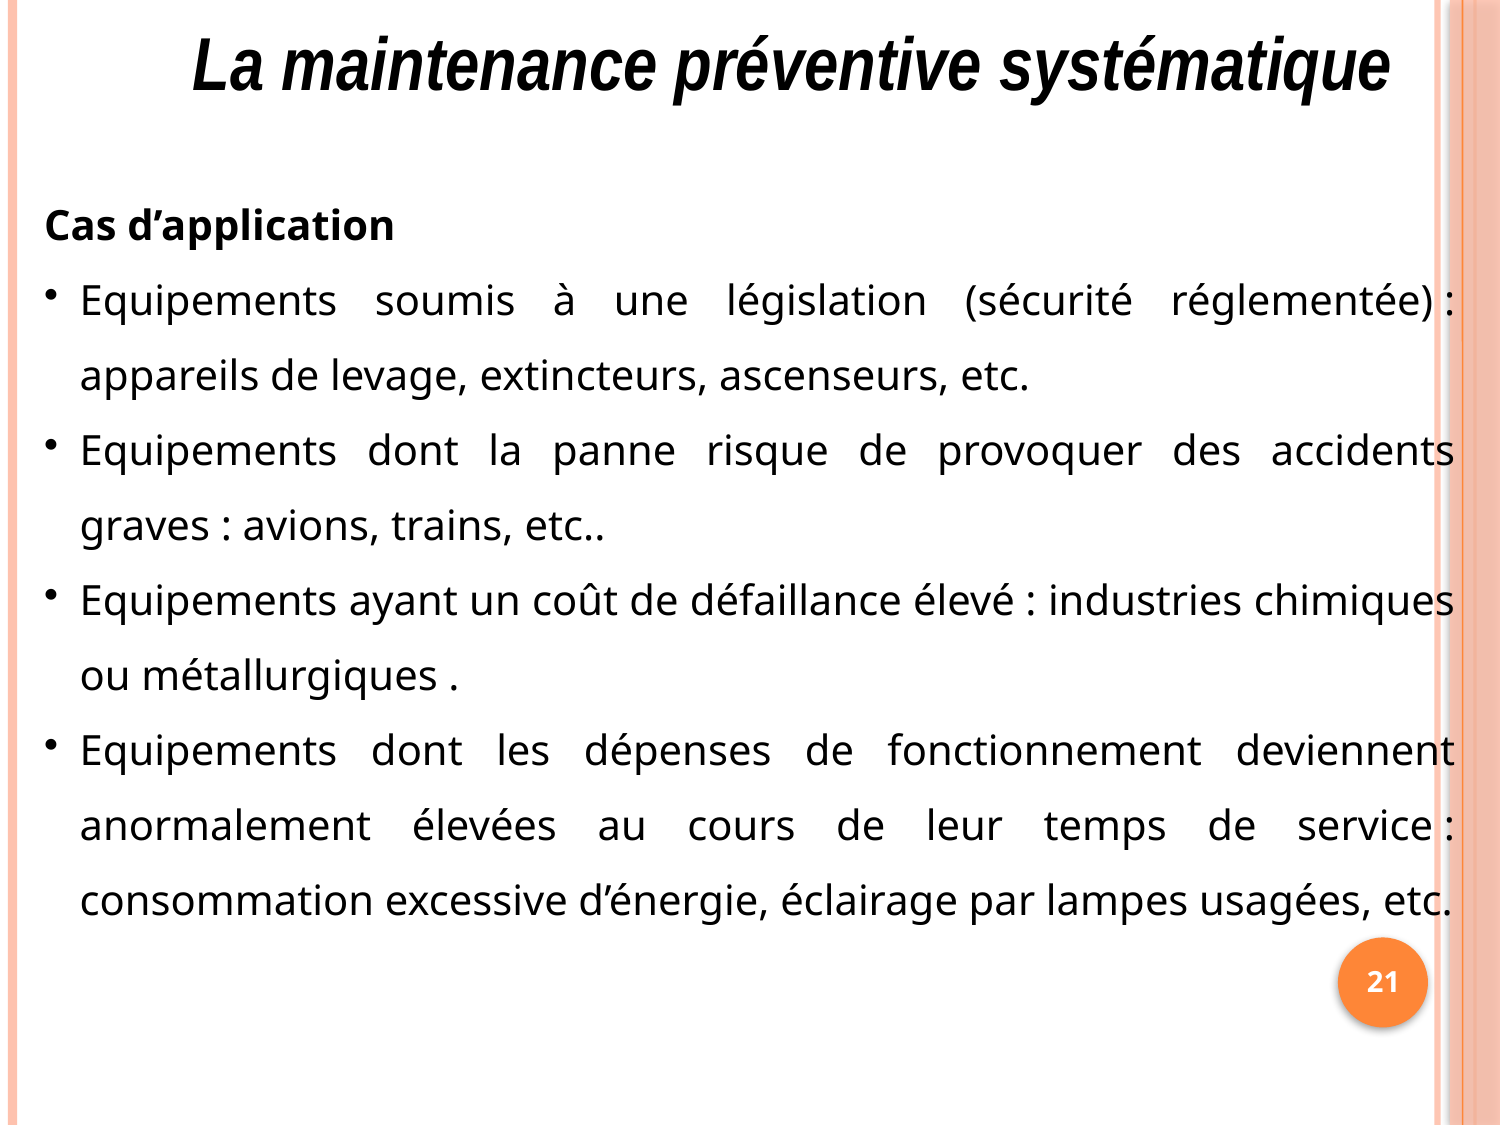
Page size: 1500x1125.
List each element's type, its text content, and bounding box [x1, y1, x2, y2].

slide_number 21 [1333, 940, 1434, 1027]
text_box Cas d’application Equipements soumis à une législation (sécurité réglementée) : appareils de levage, extincteurs, ascenseurs, etc. Equipements dont la panne risque de provoquer des accidents graves : avions, trains, etc.. Equipements ayant un coût de défaillance élevé : industries chimiques ou métallurgiques . Equipements dont les dépenses de fonctionnement deviennent anormalement élevées au cours de leur temps de service : consommation excessive d’énergie, éclairage par lampes usagées, etc. [29, 166, 1471, 932]
text_box La maintenance préventive systématique [53, 7, 1459, 113]
